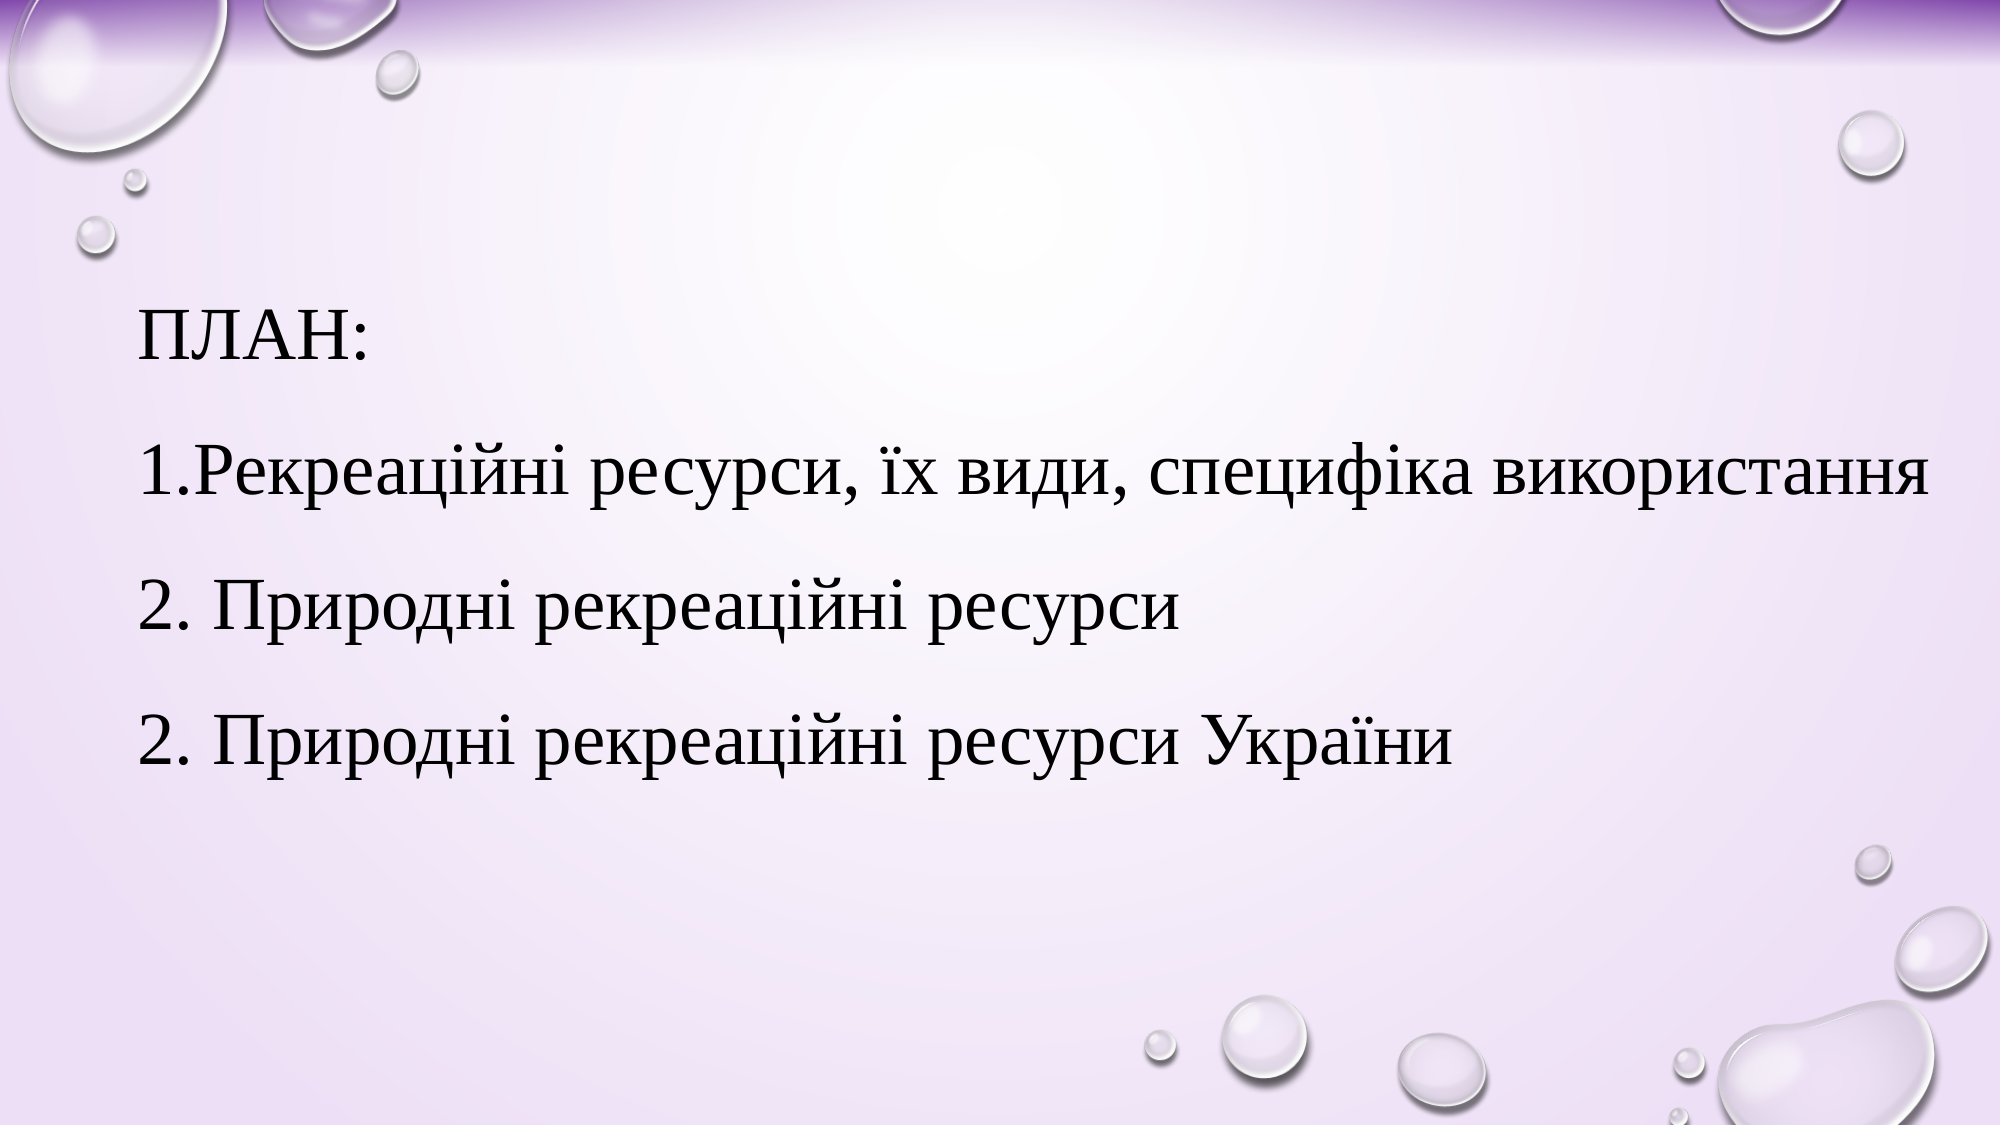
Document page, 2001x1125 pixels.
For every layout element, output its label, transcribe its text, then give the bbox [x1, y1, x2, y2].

picture [0, 0, 2000, 1125]
text_box ПЛАН: 1.Рекреаційні ресурси, їх види, специфіка використання 2. Природні рекреаційні ресурси 2. Природні рекреаційні ресурси України [122, 231, 1948, 787]
